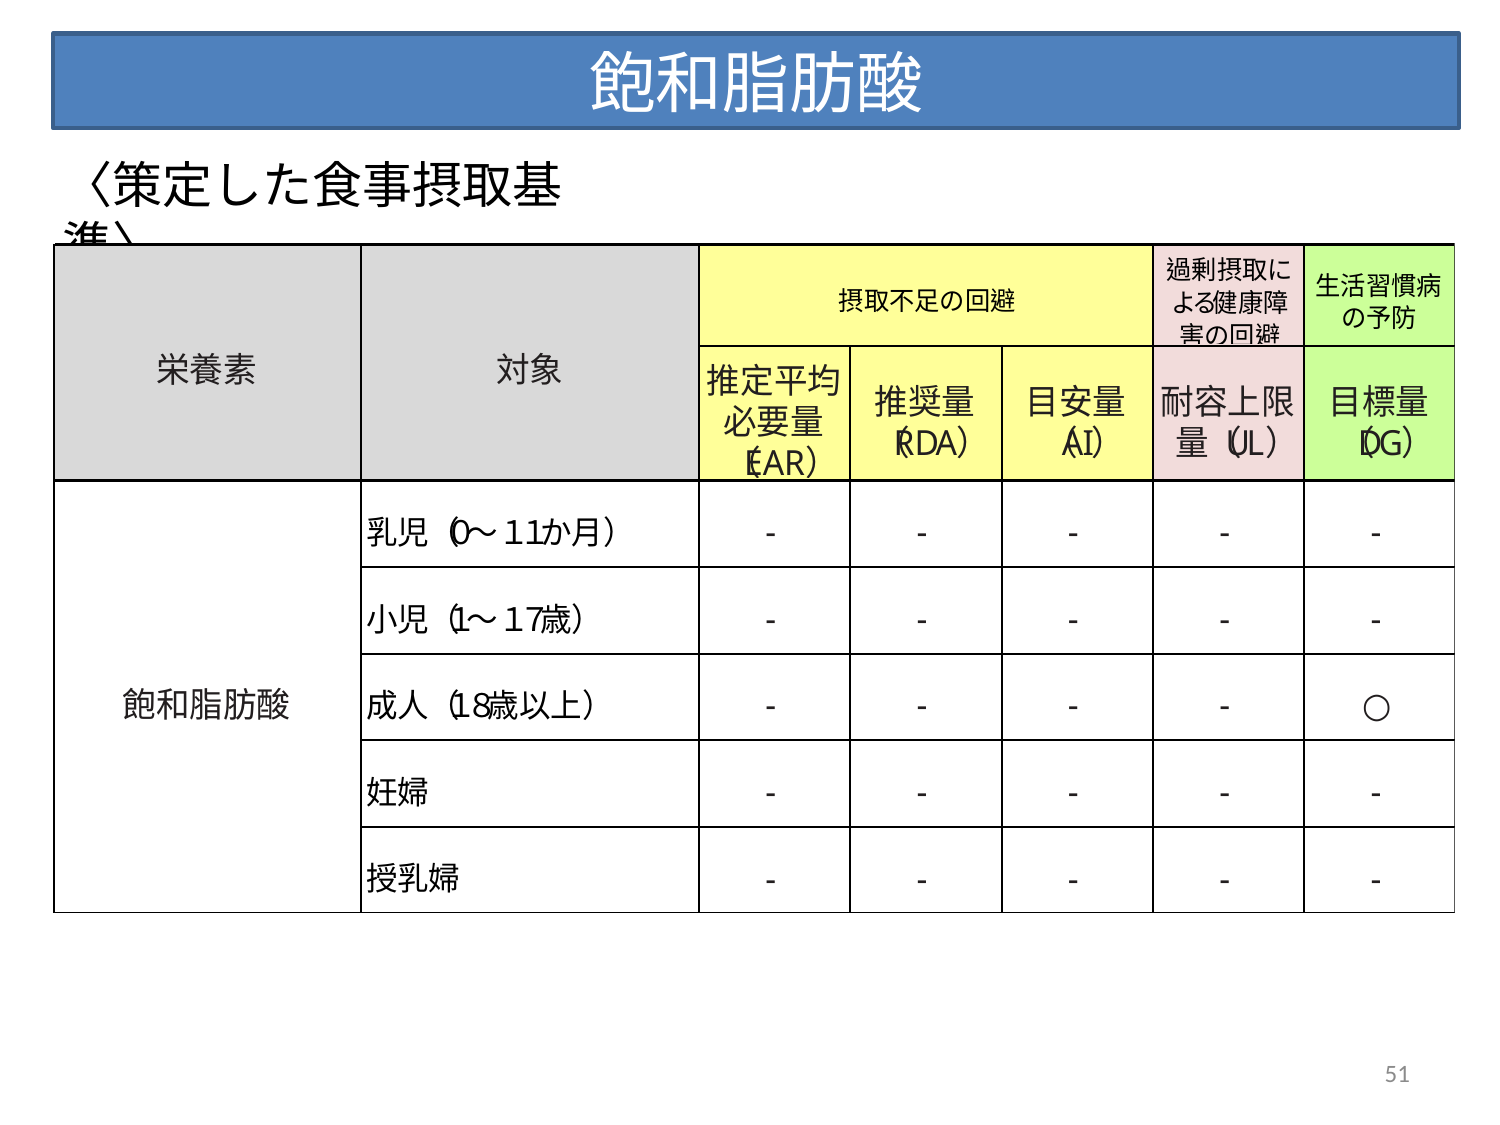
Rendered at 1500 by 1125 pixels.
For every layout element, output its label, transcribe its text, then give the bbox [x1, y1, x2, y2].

text_box 飽和脂肪酸 [51, 31, 1461, 130]
slide_number 51 [1074, 1042, 1425, 1103]
text_box 〈策定した食事摂取基準〉 [47, 146, 651, 248]
picture [52, 243, 1459, 918]
